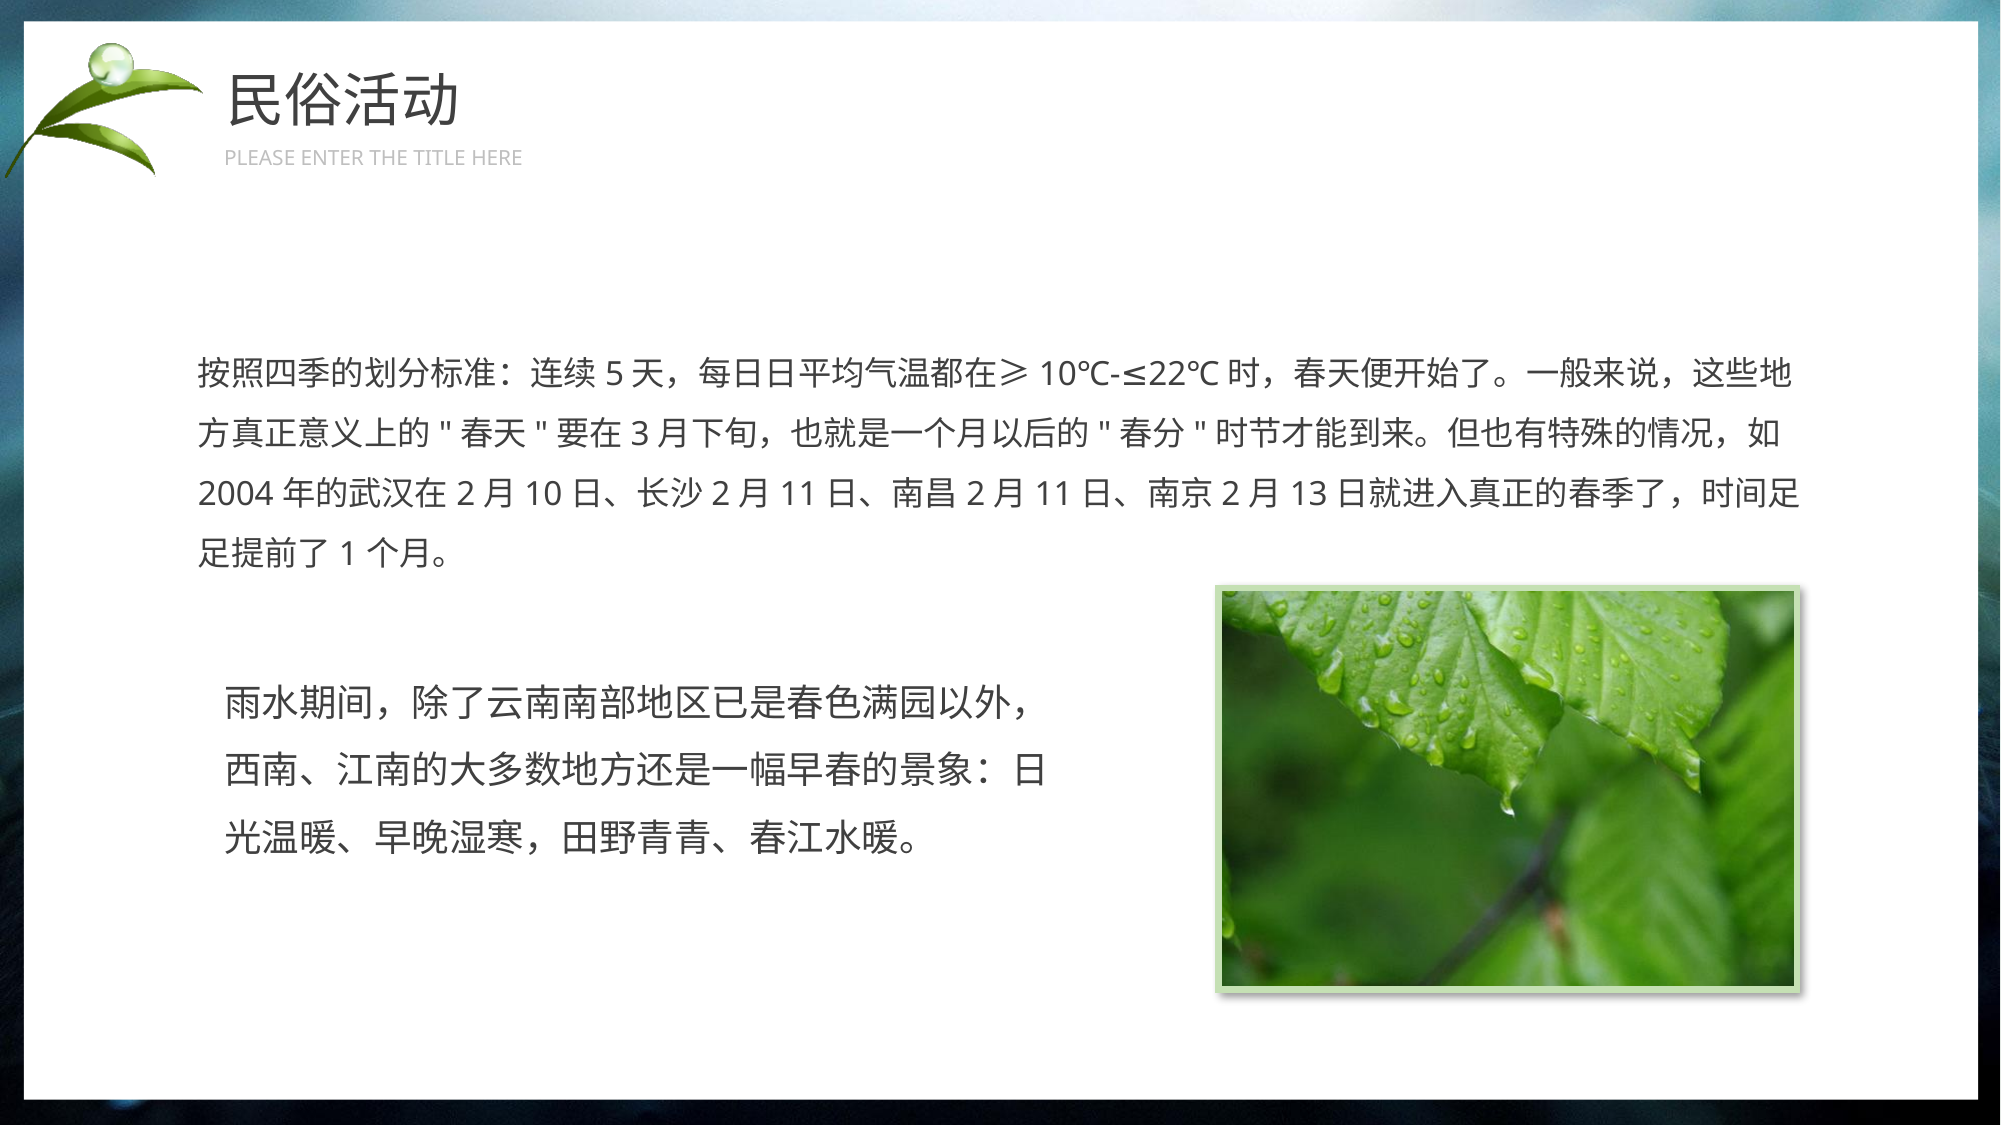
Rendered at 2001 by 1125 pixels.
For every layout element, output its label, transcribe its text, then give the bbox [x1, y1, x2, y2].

text_box PLEASE ENTER THE TITLE HERE [209, 132, 583, 177]
text_box [1218, 587, 1798, 990]
text_box 按照四季的划分标准：连续5天，每日日平均气温都在≥10℃-≤22℃时，春天便开始了。一般来说，这些地方真正意义上的"春天"要在3月下旬，也就是一个月以后的"春分"时节才能到来。但也有特殊的情况，如2004年的武汉在2月10日、长沙2月11日、南昌2月11日、南京2月13日就进入真正的春季了，时间足足提前了1个月。 [183, 324, 1840, 580]
picture [0, 0, 2001, 1125]
text_box 雨水期间，除了云南南部地区已是春色满园以外，西南、江南的大多数地方还是一幅早春的景象：日光温暖、早晚湿寒，田野青青、春江水暖。 [209, 648, 1102, 867]
text_box 民俗活动 [211, 55, 552, 132]
